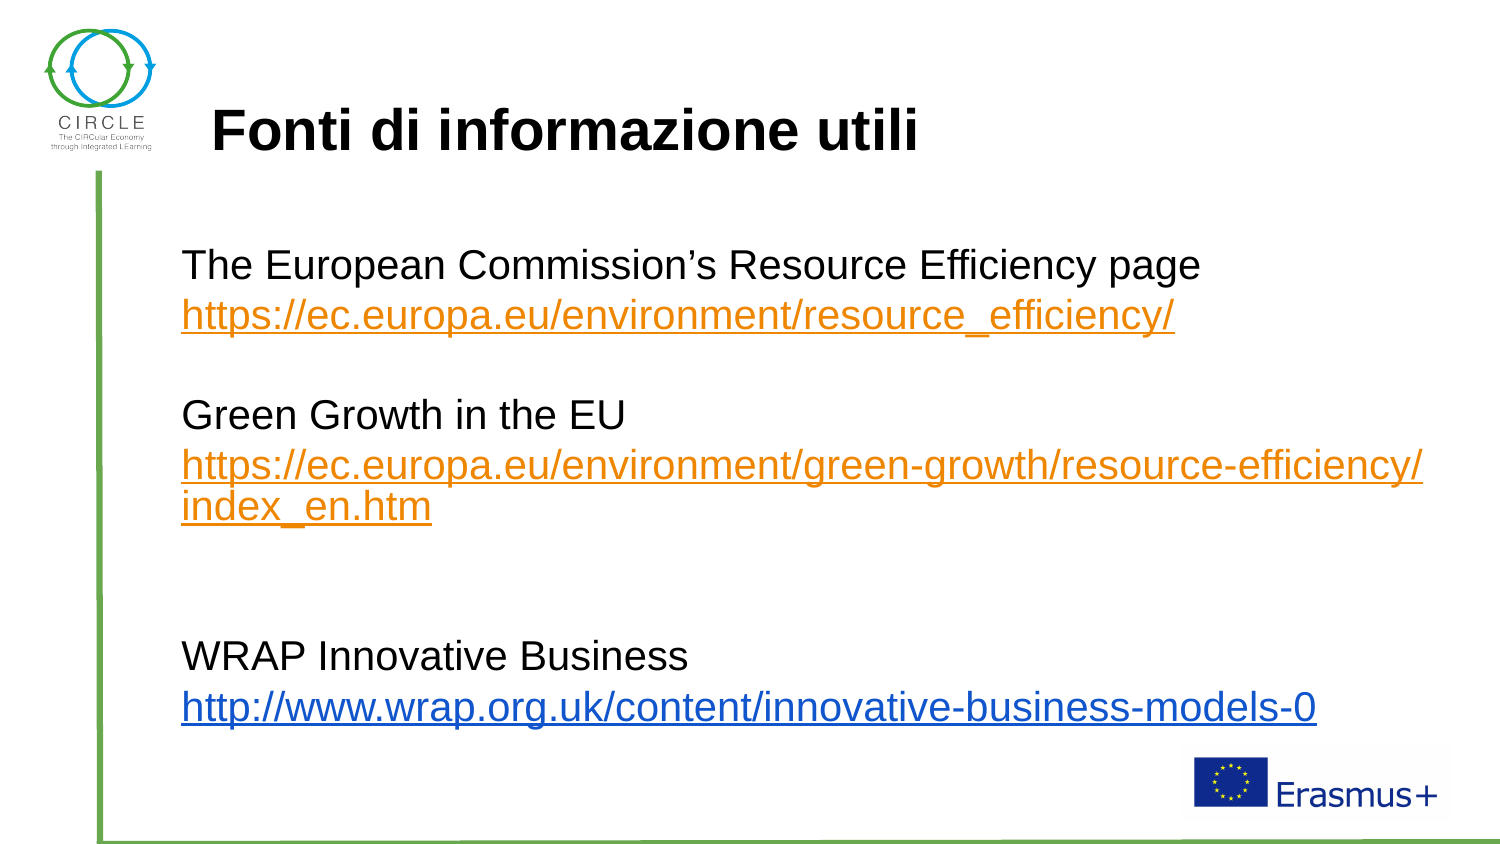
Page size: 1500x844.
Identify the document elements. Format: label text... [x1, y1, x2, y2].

text_box The European Commission’s Resource Efficiency page https://ec.europa.eu/environment/resource_efficiency/ Green Growth in the EU https://ec.europa.eu/environment/green-growth/resource-efficiency/index_en.htm WRAP Innovative Business http://www.wrap.org.uk/content/innovative-business-models-0 [166, 222, 1447, 804]
text_box Fonti di informazione utili [196, 84, 1021, 170]
picture [1179, 742, 1451, 821]
picture [32, 24, 167, 156]
